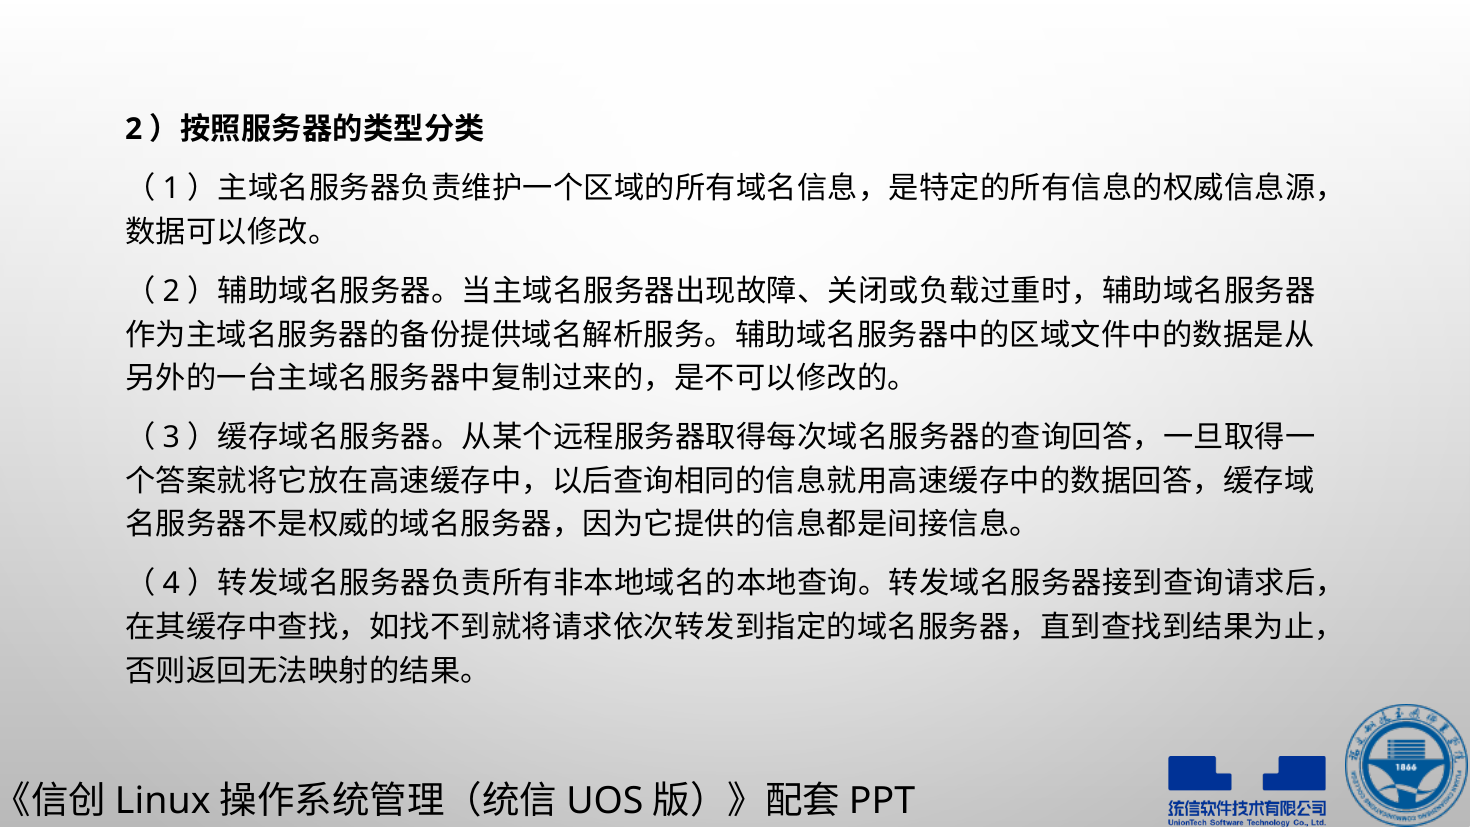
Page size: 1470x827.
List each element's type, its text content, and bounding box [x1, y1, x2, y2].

picture [0, 0, 1470, 827]
list 2）按照服务器的类型分类 （1）主域名服务器负责维护一个区域的所有域名信息，是特定的所有信息的权威信息源，数据可以修改。 （2）辅助域名服务器。当主域名服务器出现故障、关闭或负载过重时，辅助域名服务器作为主域名服务器的备份提供域名解析服务。辅助域名服务器中的区域文件中的数据是从另外的一台主域名服务器中复制过来的，是不可以修改的。 （3）缓存域名服务器。从某个远程服务器取得每次域名服务器的查询回答，一旦取得一个答案就将它放在高速缓存中，以后查询相同的信息就用高速缓存中的数据回答，缓存域名服务器不是权威的域名服务器，因为它提供的信息都是间接信息。 （4）转发域名服务器负责所有非本地域名的本地查询。转发域名服务器接到查询请求后，在其缓存中查找，如找不到就将请求依次转发到指定的域名服务器，直到查找到结果为止，否则返回无法映射的结果。 [110, 94, 1360, 699]
